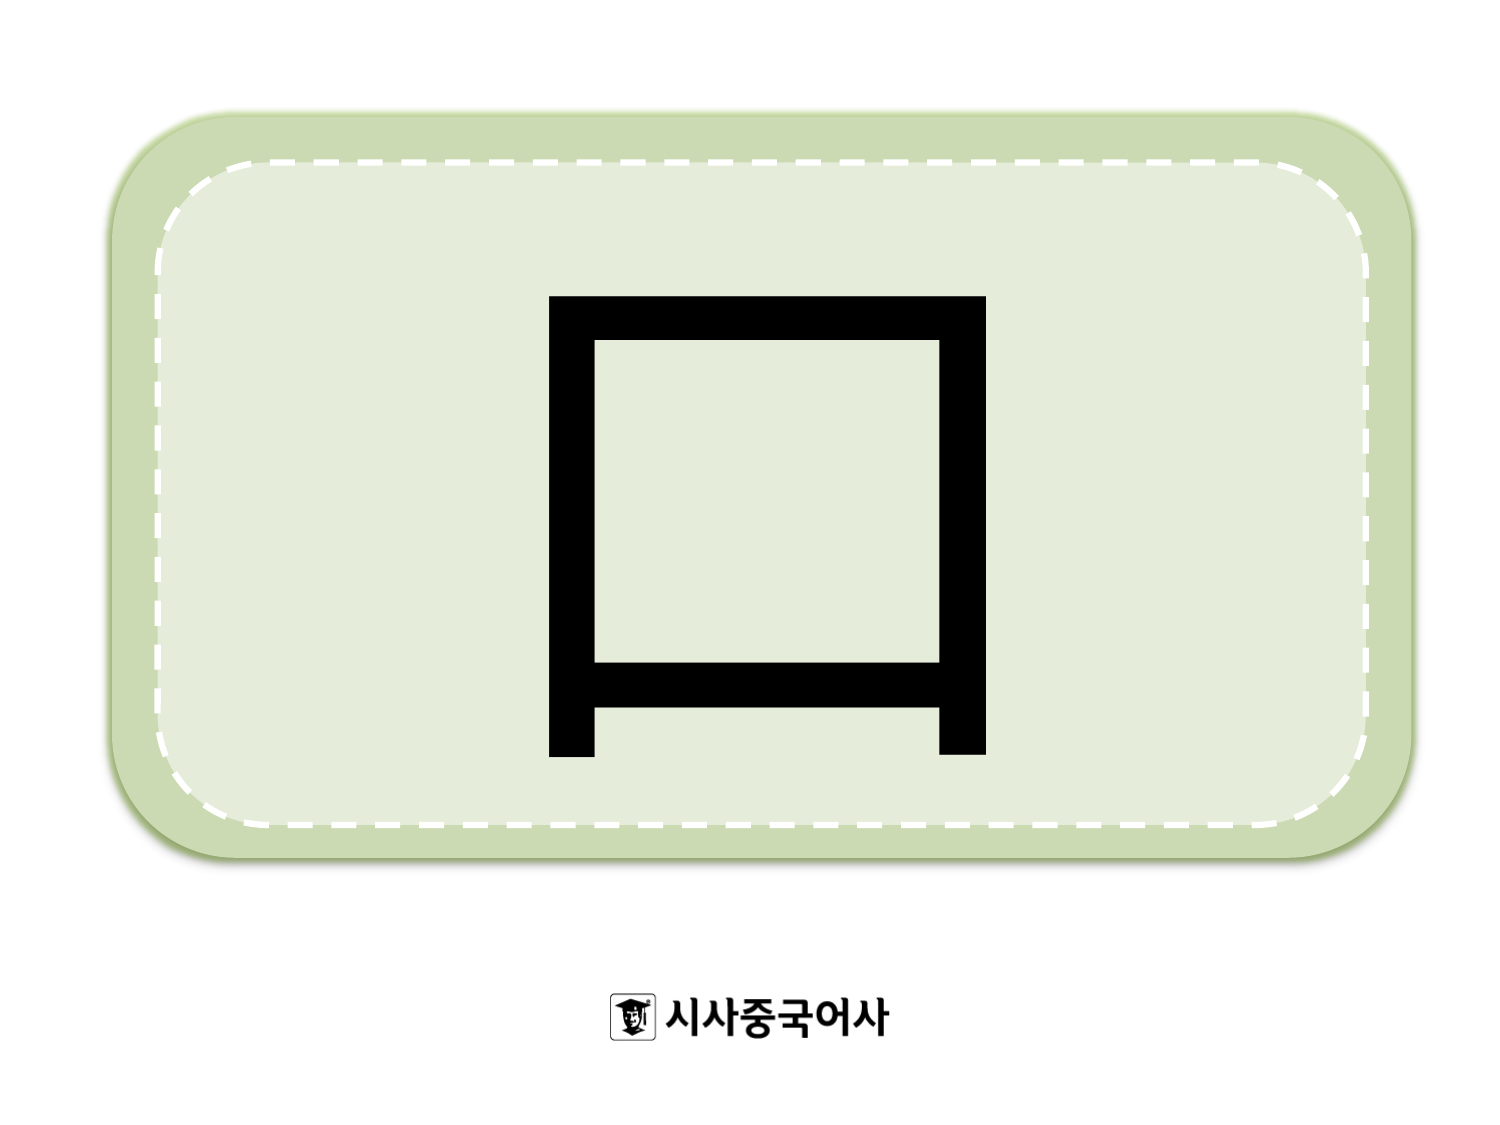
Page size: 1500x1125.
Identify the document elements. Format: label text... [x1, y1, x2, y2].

text_box 口 [162, 160, 1371, 824]
picture [602, 987, 898, 1047]
